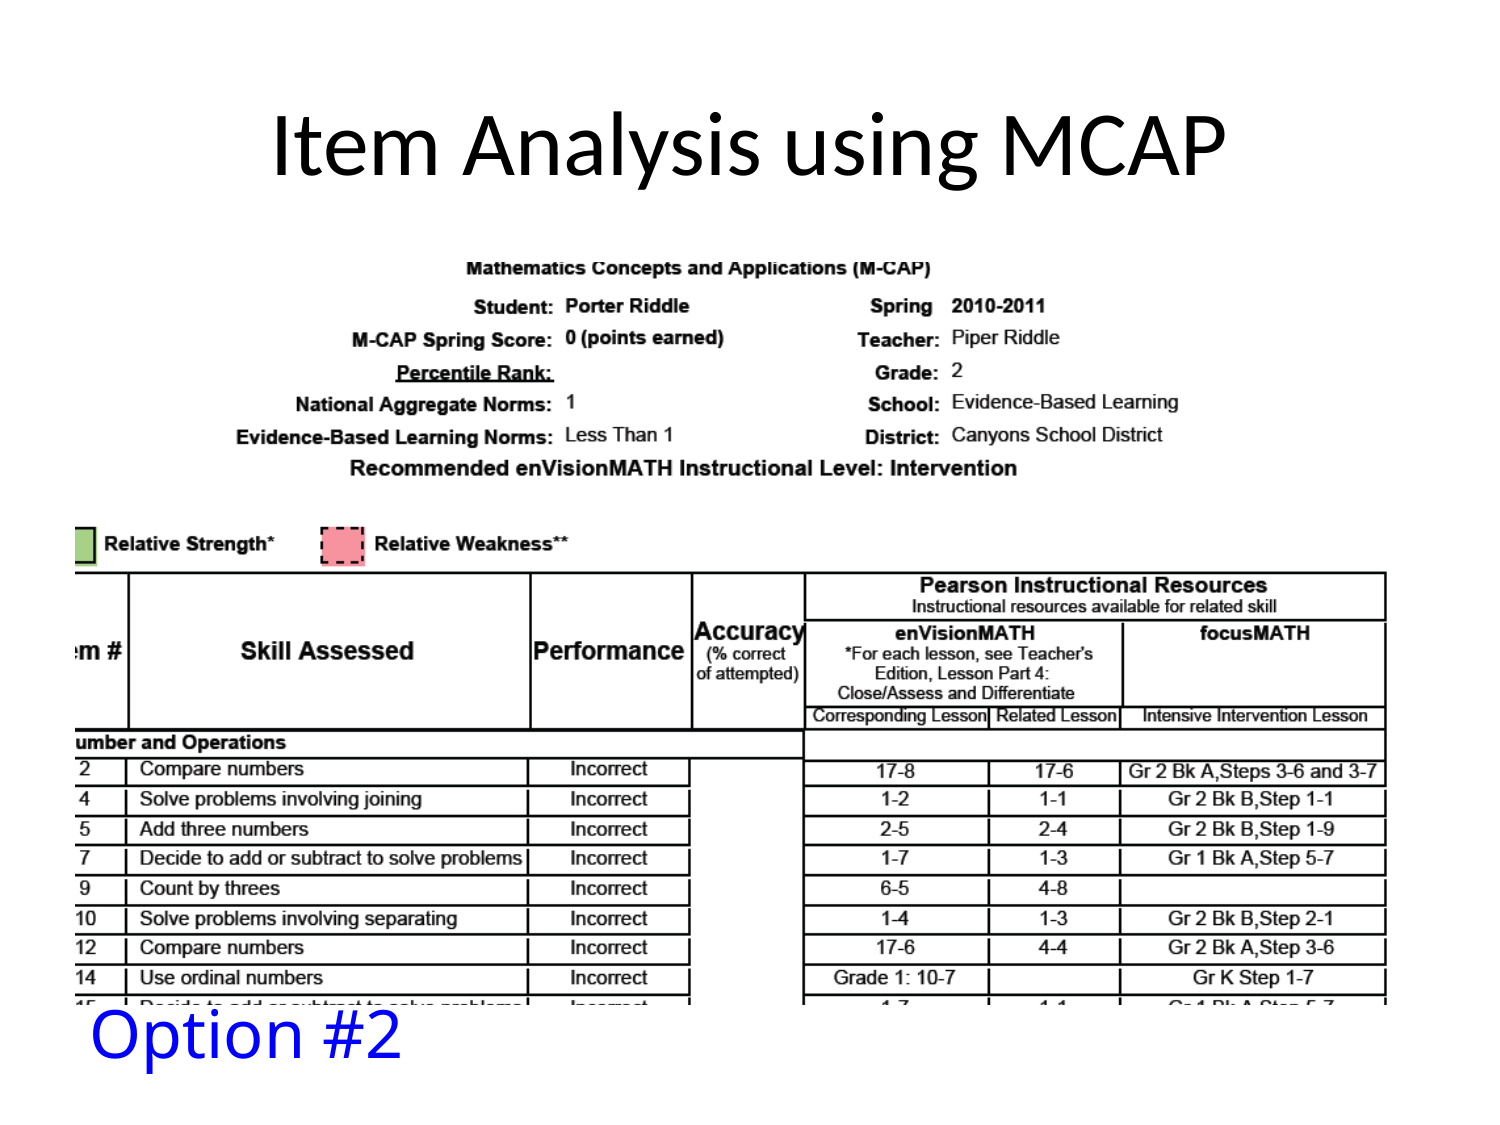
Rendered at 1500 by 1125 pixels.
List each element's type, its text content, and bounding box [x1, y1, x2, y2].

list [74, 262, 1426, 1006]
title Item Analysis using MCAP [75, 45, 1425, 233]
text_box Option #2 [75, 1013, 518, 1079]
